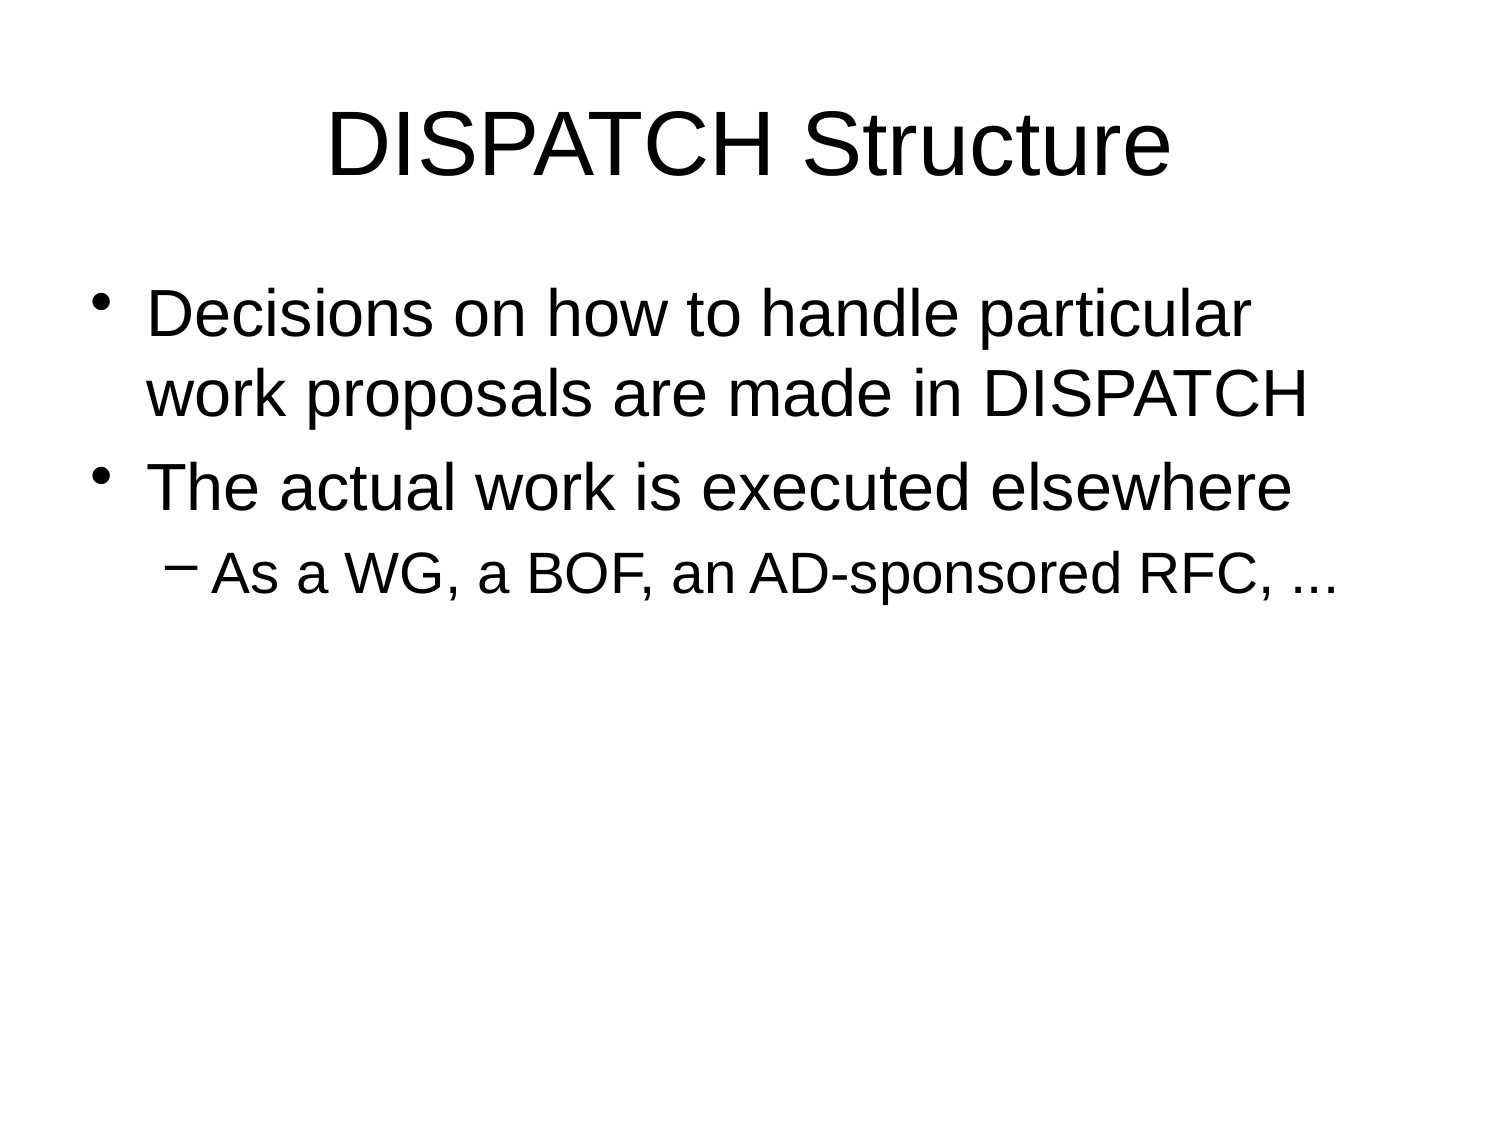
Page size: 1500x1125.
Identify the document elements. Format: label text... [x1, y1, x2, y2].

list Decisions on how to handle particular work proposals are made in DISPATCH The actual work is executed elsewhere As a WG, a BOF, an AD-sponsored RFC, ... [75, 262, 1425, 1005]
title DISPATCH Structure [75, 45, 1425, 233]
